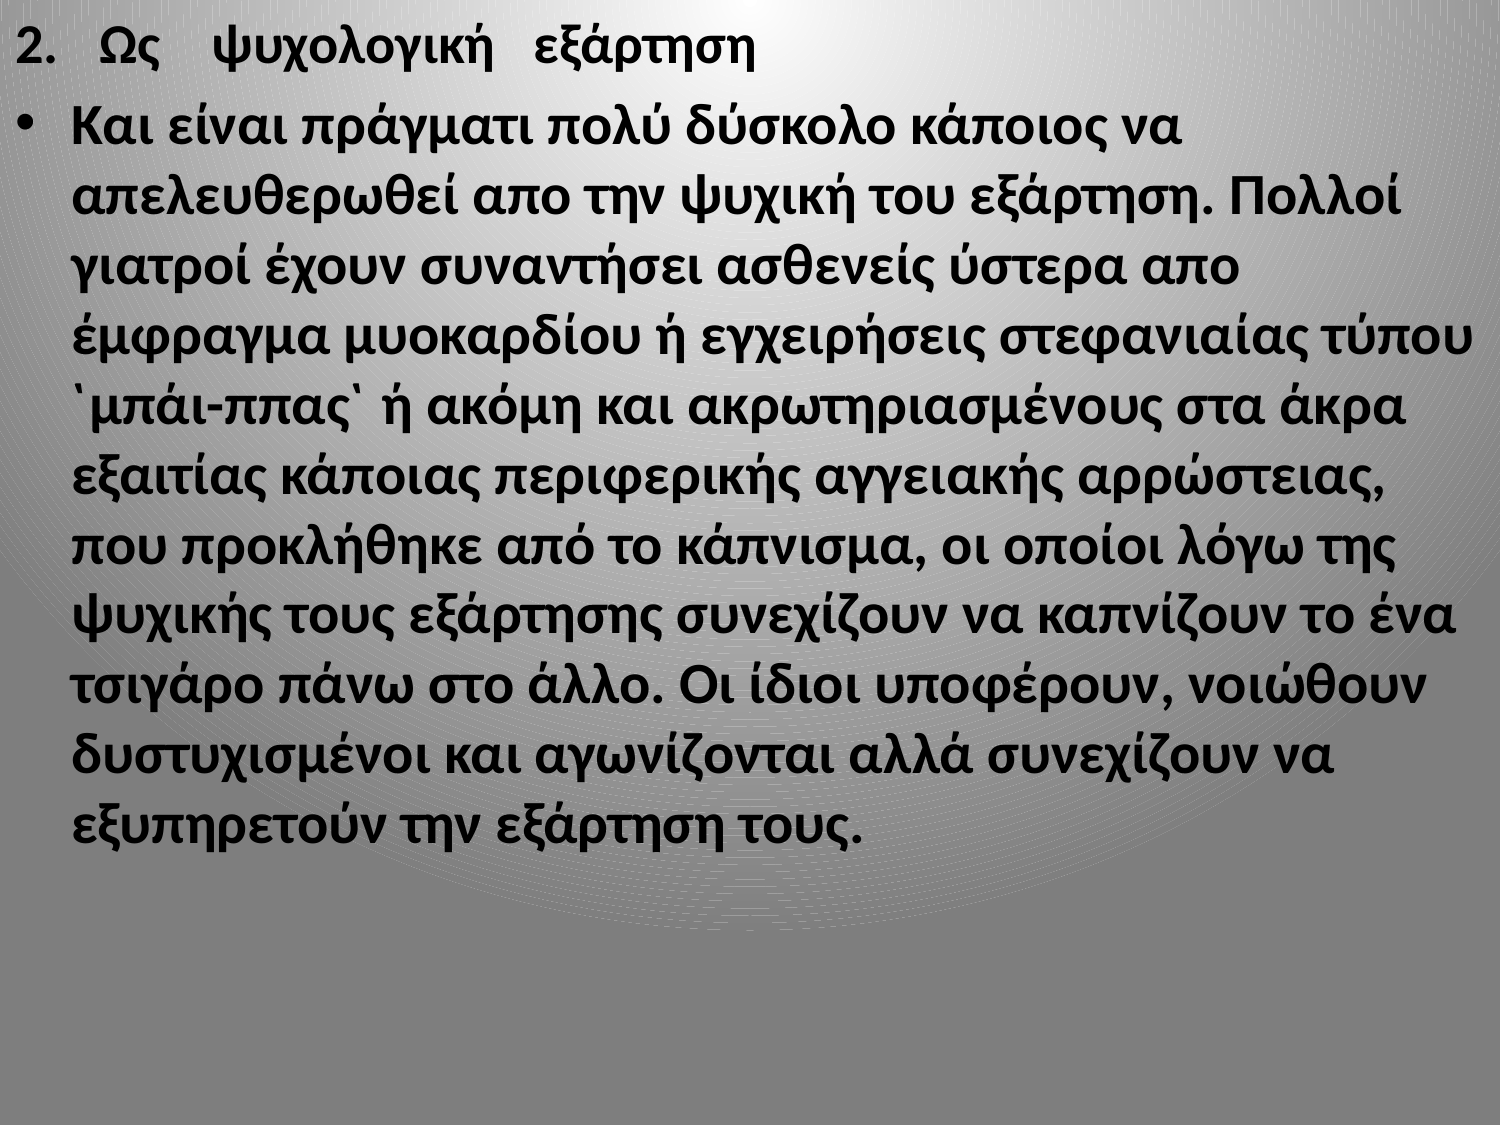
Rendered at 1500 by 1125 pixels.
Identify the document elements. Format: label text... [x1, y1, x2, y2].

list Ως ψυχολογική εξάρτηση Και είναι πράγματι πολύ δύσκολο κάποιος να απελευθερωθεί απο την ψυχική του εξάρτηση. Πολλοί γιατροί έχουν συναντήσει ασθενείς ύστερα απο έμφραγμα μυοκαρδίου ή εγχειρήσεις στεφανιαίας τύπου `μπάι-ππας` ή ακόμη και ακρωτηριασμένους στα άκρα εξαιτίας κάποιας περιφερικής αγγειακής αρρώστειας, που προκλήθηκε από το κάπνισμα, οι οποίοι λόγω της ψυχικής τους εξάρτησης συνεχίζουν να καπνίζουν το ένα τσιγάρο πάνω στο άλλο. Οι ίδιοι υποφέρουν, νοιώθουν δυστυχισμένοι και αγωνίζονται αλλά συνεχίζουν να εξυπηρετούν την εξάρτηση τους. [0, 0, 1500, 1125]
